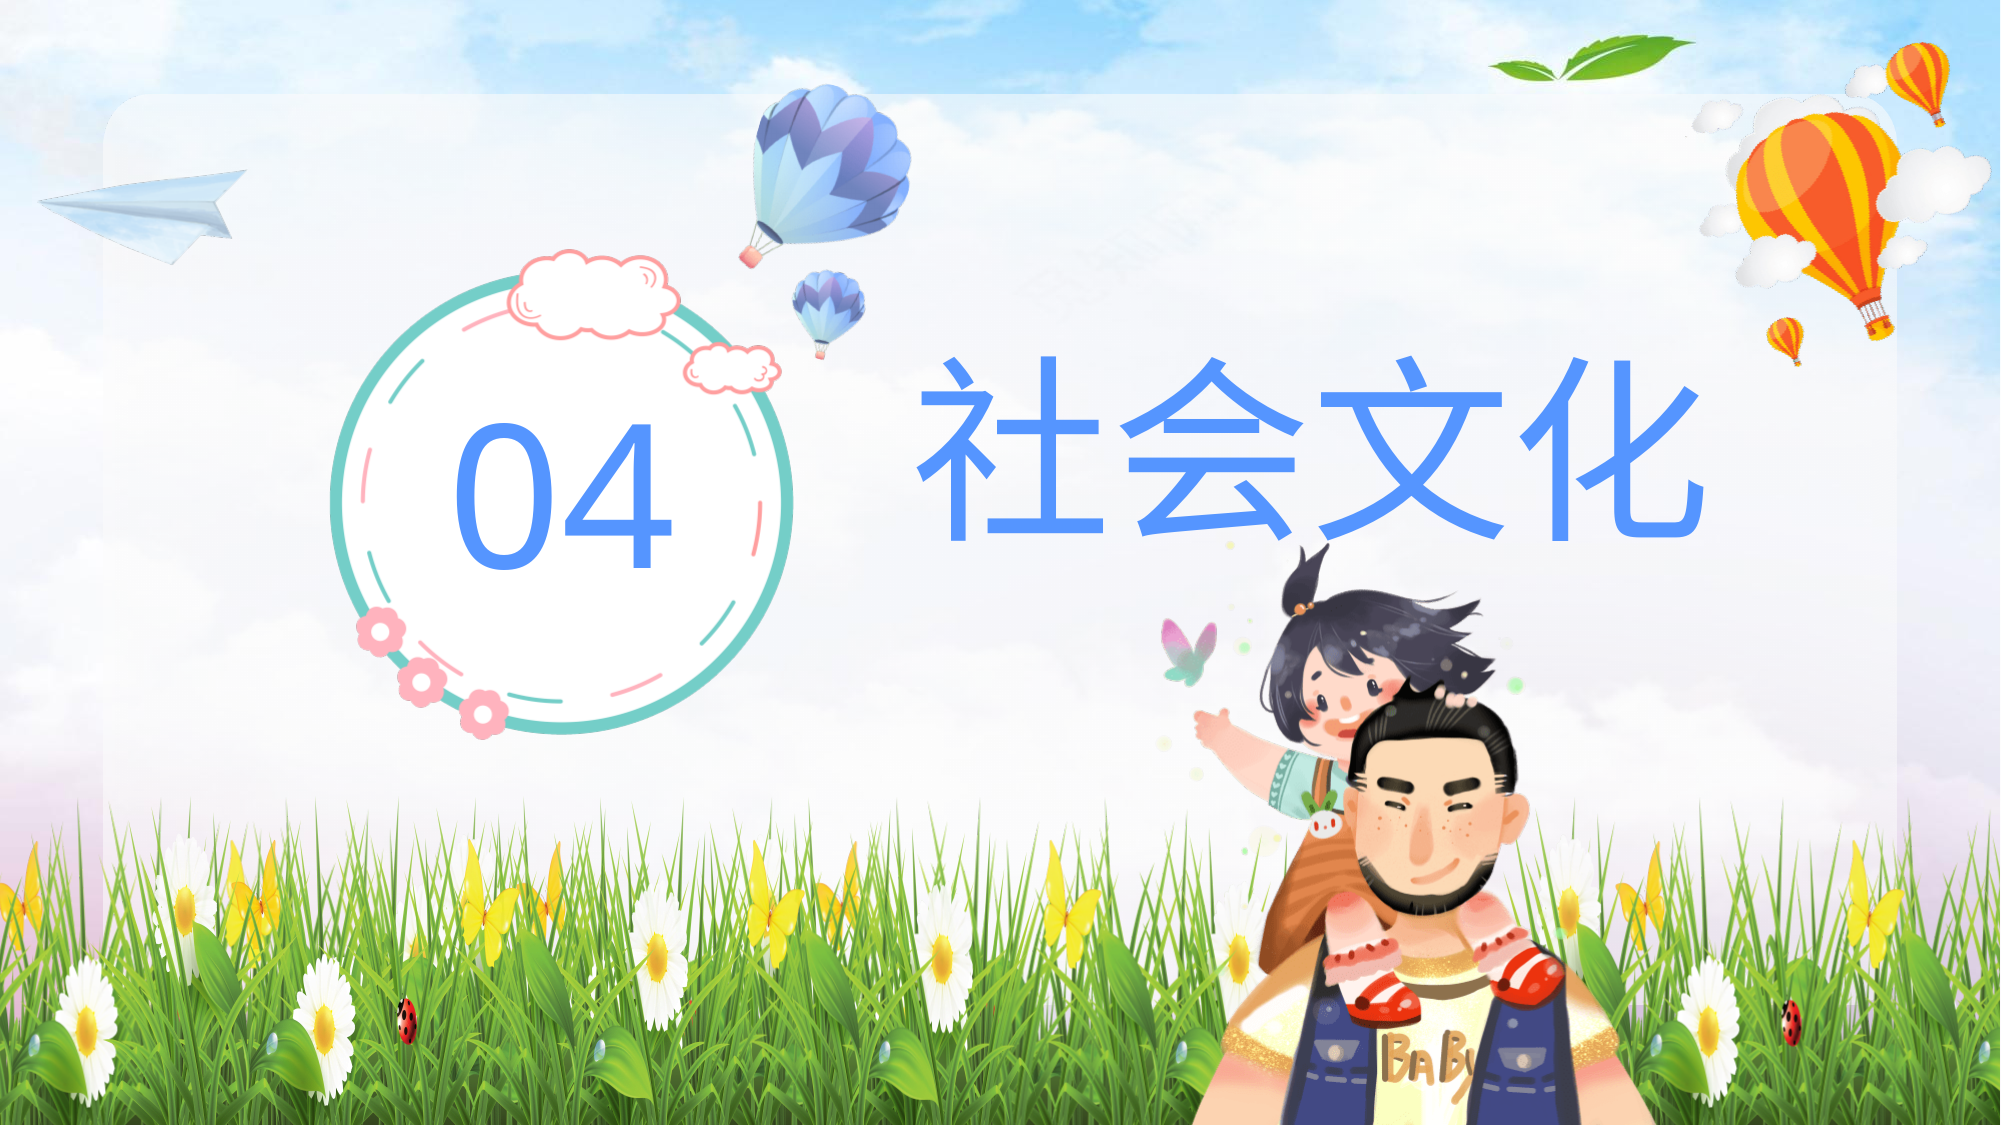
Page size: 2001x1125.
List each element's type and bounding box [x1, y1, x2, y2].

text_box [0, 796, 967, 1125]
text_box [1756, 796, 2000, 1125]
picture [0, 0, 2001, 1125]
